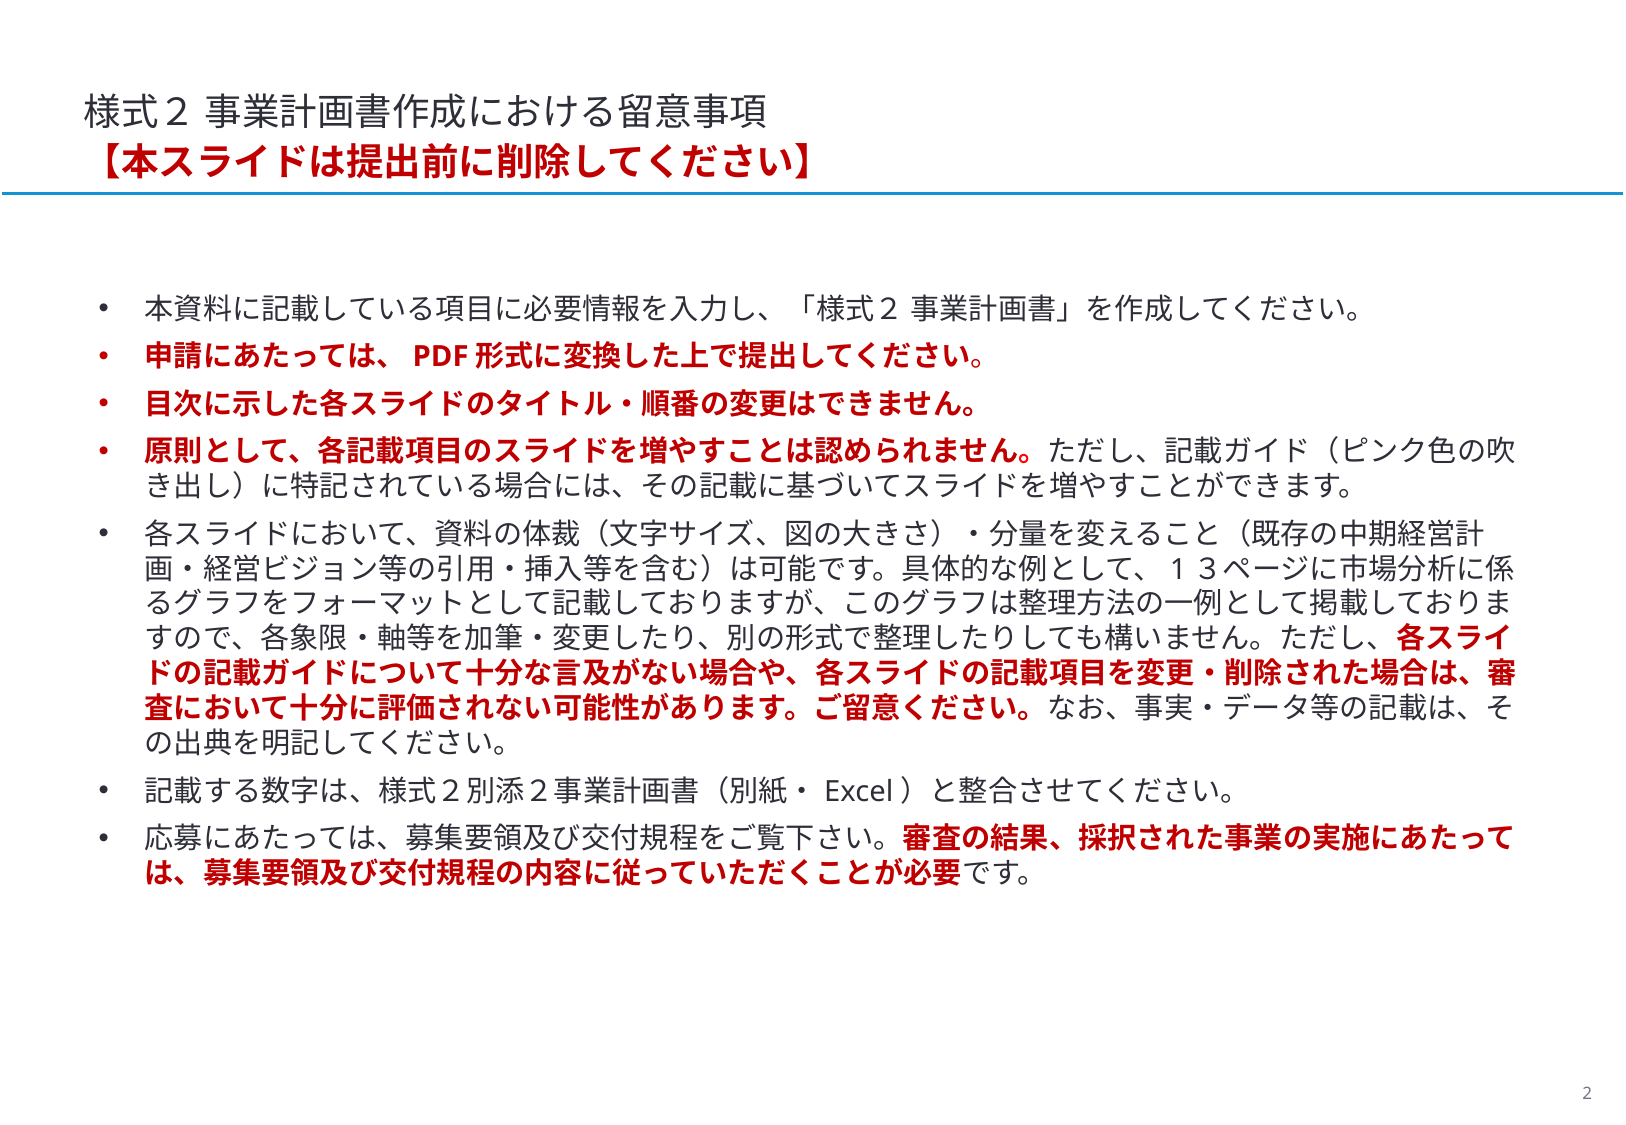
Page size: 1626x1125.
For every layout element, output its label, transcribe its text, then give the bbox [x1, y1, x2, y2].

list 様式２ 事業計画書作成における留意事項 【本スライドは提出前に削除してください】 [84, 83, 1543, 183]
text_box 本資料に記載している項目に必要情報を入力し、「様式２ 事業計画書」を作成してください。 申請にあたっては、PDF形式に変換した上で提出してください。 目次に示した各スライドのタイトル・順番の変更はできません。 原則として、各記載項目のスライドを増やすことは認められません。ただし、記載ガイド（ピンク色の吹き出し）に特記されている場合には、その記載に基づいてスライドを増やすことができます。 各スライドにおいて、資料の体裁（文字サイズ、図の大きさ）・分量を変えること（既存の中期経営計画・経営ビジョン等の引用・挿入等を含む）は可能です。具体的な例として、1３ページに市場分析に係るグラフをフォーマットとして記載しておりますが、このグラフは整理方法の一例として掲載しておりますので、各象限・軸等を加筆・変更したり、別の形式で整理したりしても構いません。ただし、各スライドの記載ガイドについて十分な言及がない場合や、各スライドの記載項目を変更・削除された場合は、審査において十分に評価されない可能性があります。ご留意ください。なお、事実・データ等の記載は、その出典を明記してください。 記載する数字は、様式２別添２事業計画書（別紙・Excel）と整合させてください。 応募にあたっては、募集要領及び交付規程をご覧下さい。審査の結果、採択された事業の実施にあたっては、募集要領及び交付規程の内容に従っていただくことが必要です。 [84, 282, 1543, 1026]
